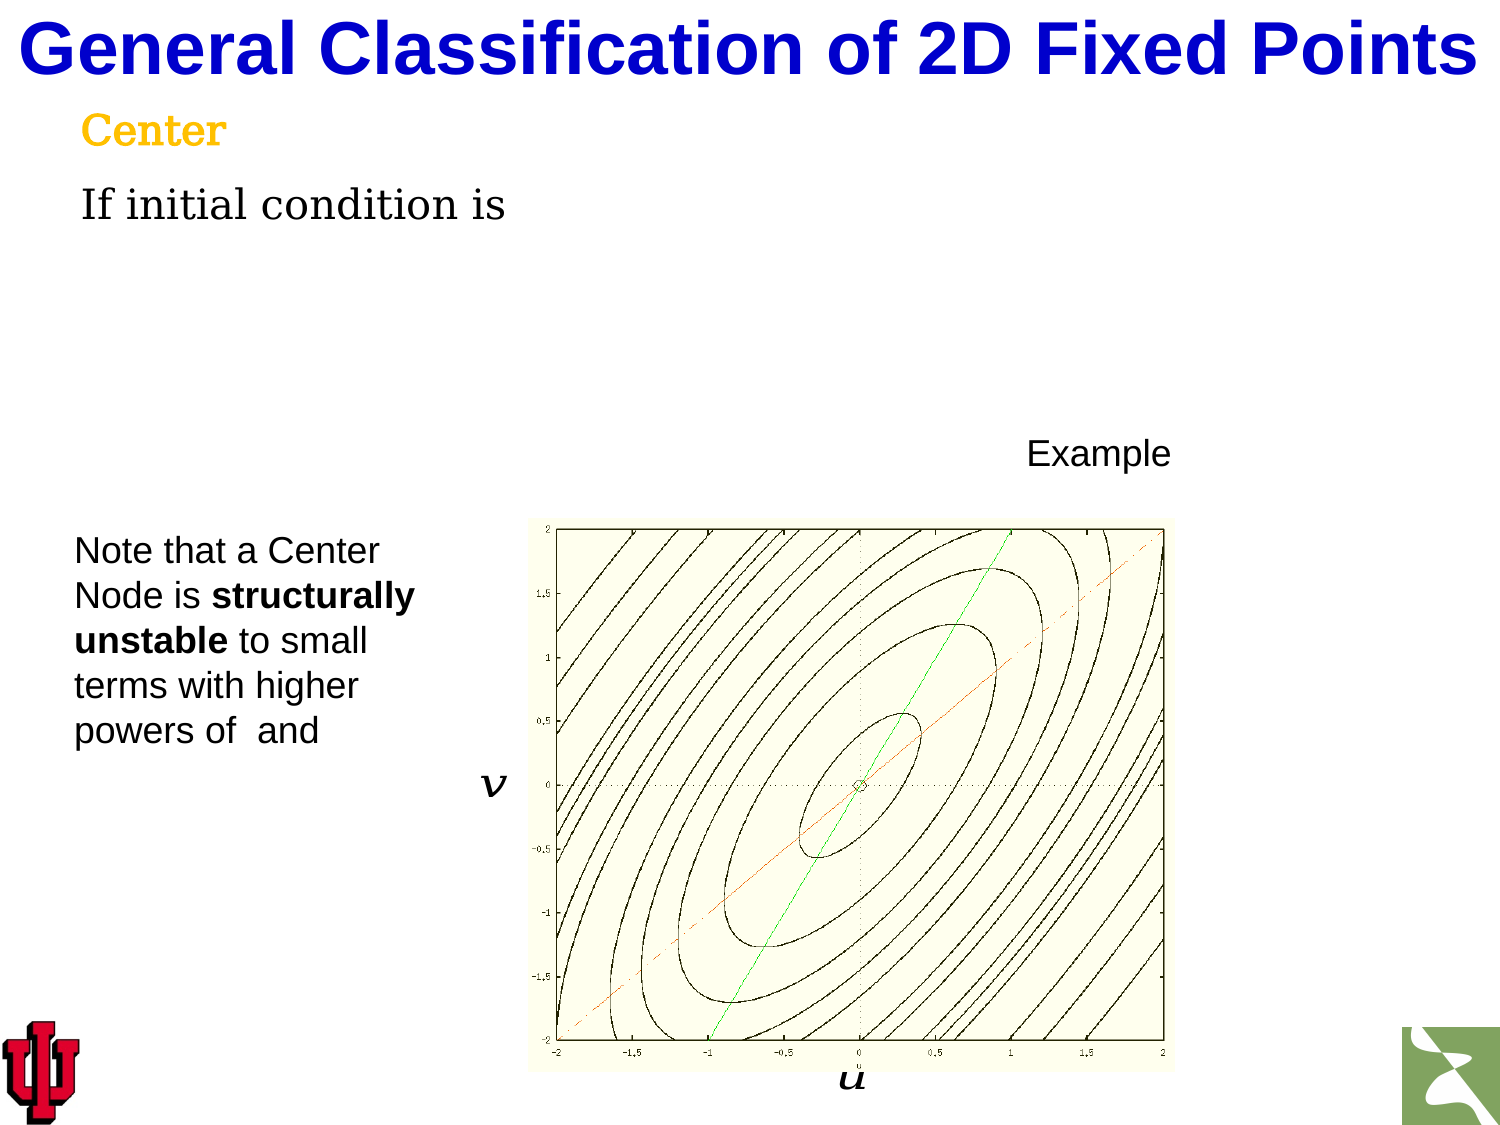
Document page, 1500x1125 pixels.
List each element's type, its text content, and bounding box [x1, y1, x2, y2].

picture [0, 1020, 80, 1125]
title General Classification of 2D Fixed Points [0, 0, 1500, 90]
picture [527, 517, 1176, 1072]
picture [1402, 1027, 1500, 1125]
